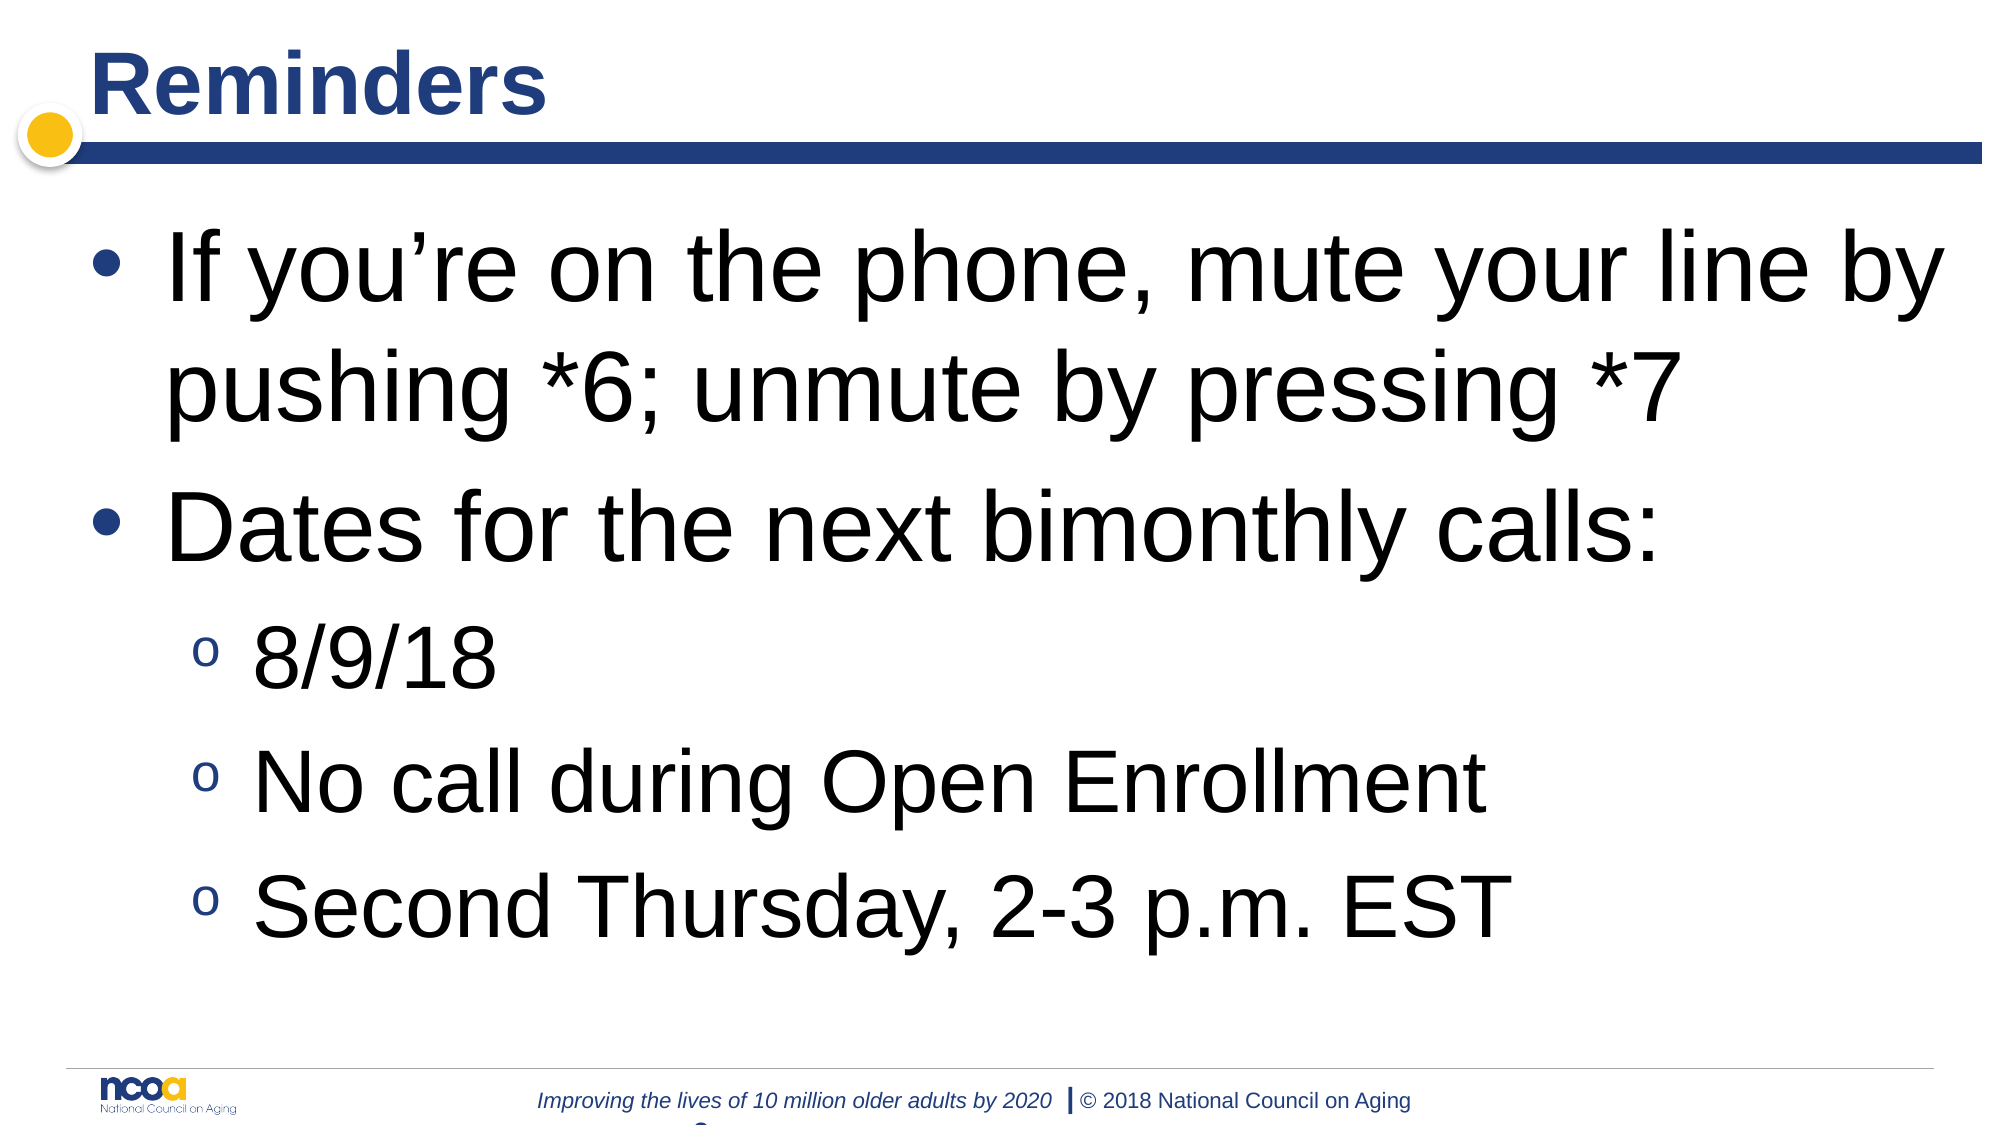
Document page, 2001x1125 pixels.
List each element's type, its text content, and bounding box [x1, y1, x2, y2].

picture [101, 1077, 236, 1115]
title Reminders [74, 17, 1982, 158]
list If you’re on the phone, mute your line by pushing *6; unmute by pressing *7 Dates for the next bimonthly calls: 8/9/18 No call during Open Enrollment Second Thursday, 2-3 p.m. EST [75, 194, 1982, 1048]
